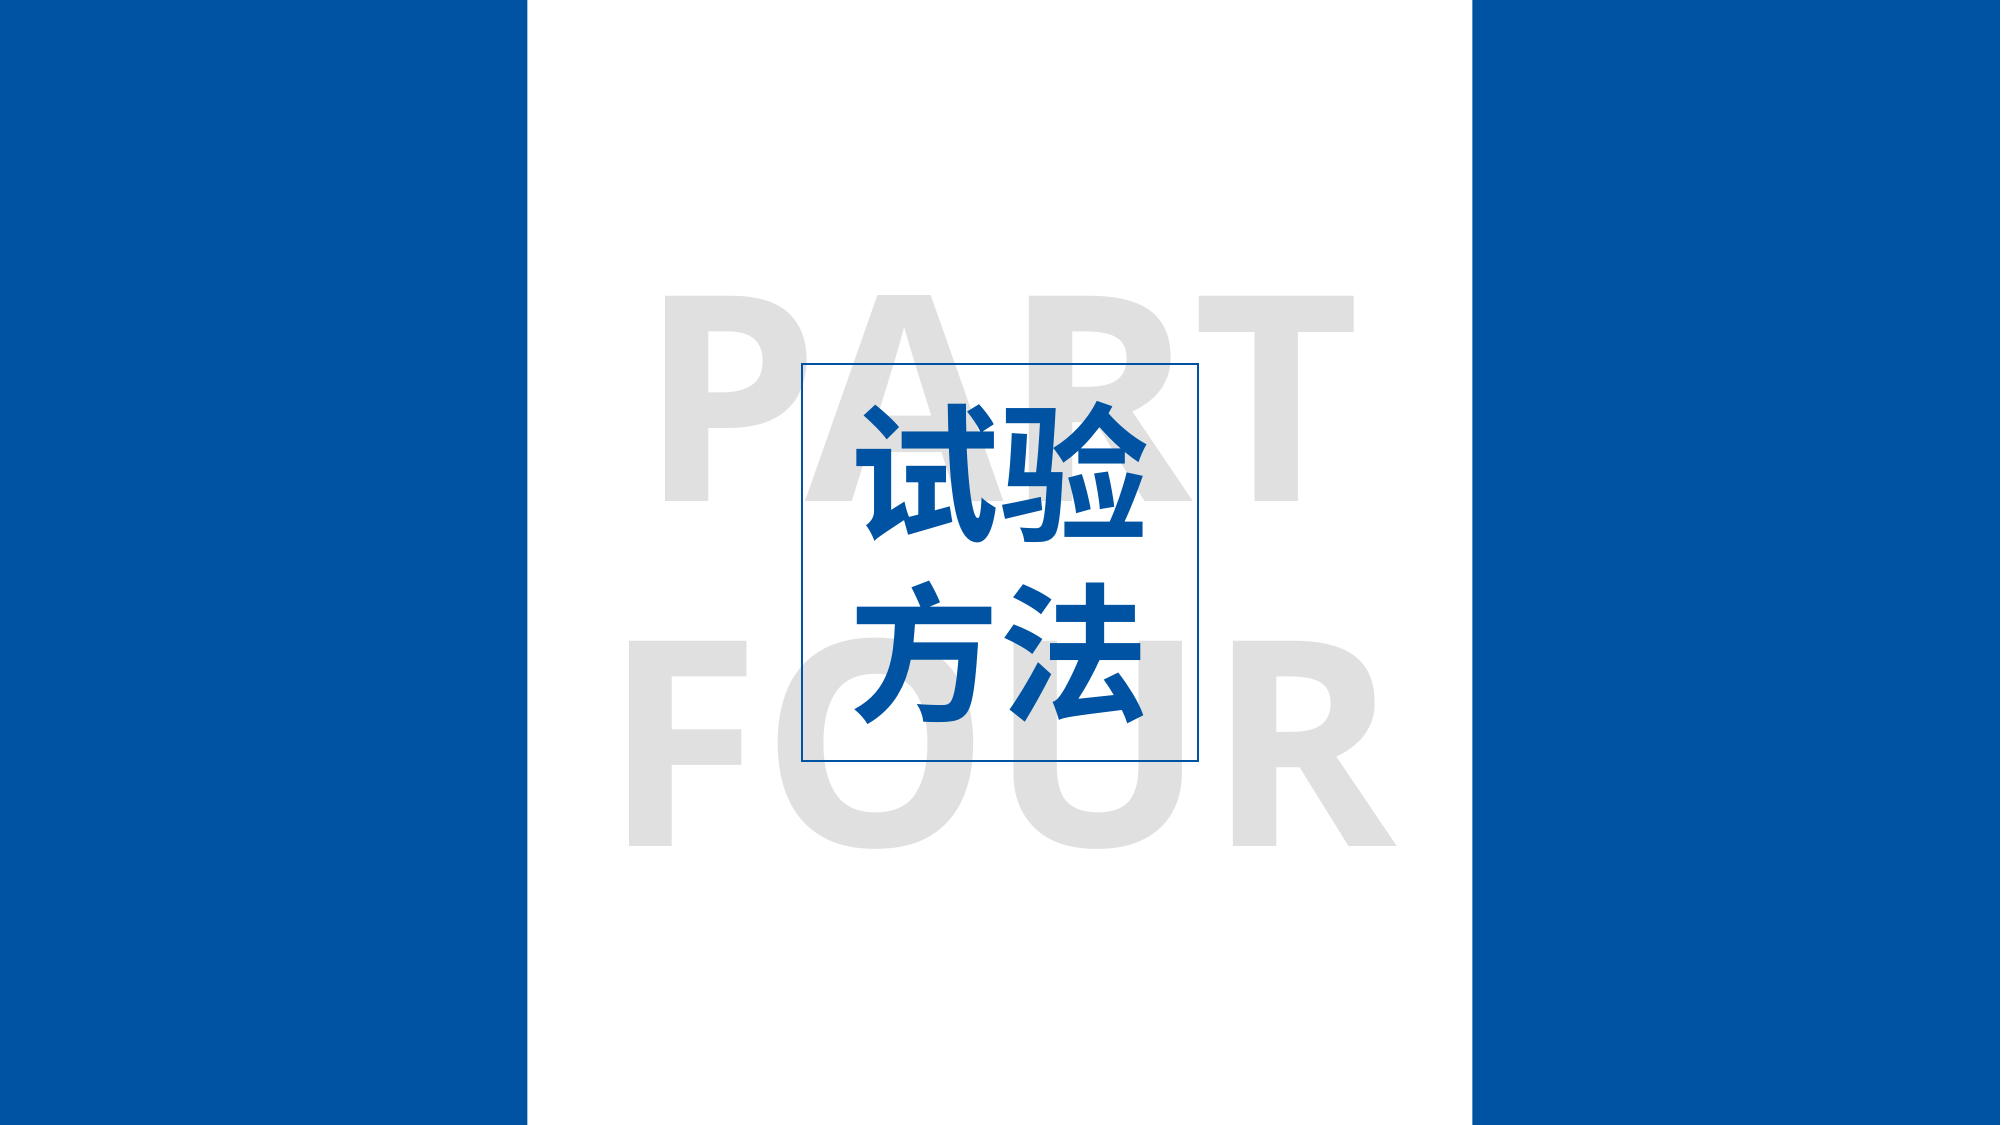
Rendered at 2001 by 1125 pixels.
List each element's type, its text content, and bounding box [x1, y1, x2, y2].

text_box [1471, 0, 2000, 1125]
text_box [801, 364, 1199, 761]
text_box [0, 0, 529, 1125]
text_box PART FOUR [529, 206, 1471, 912]
